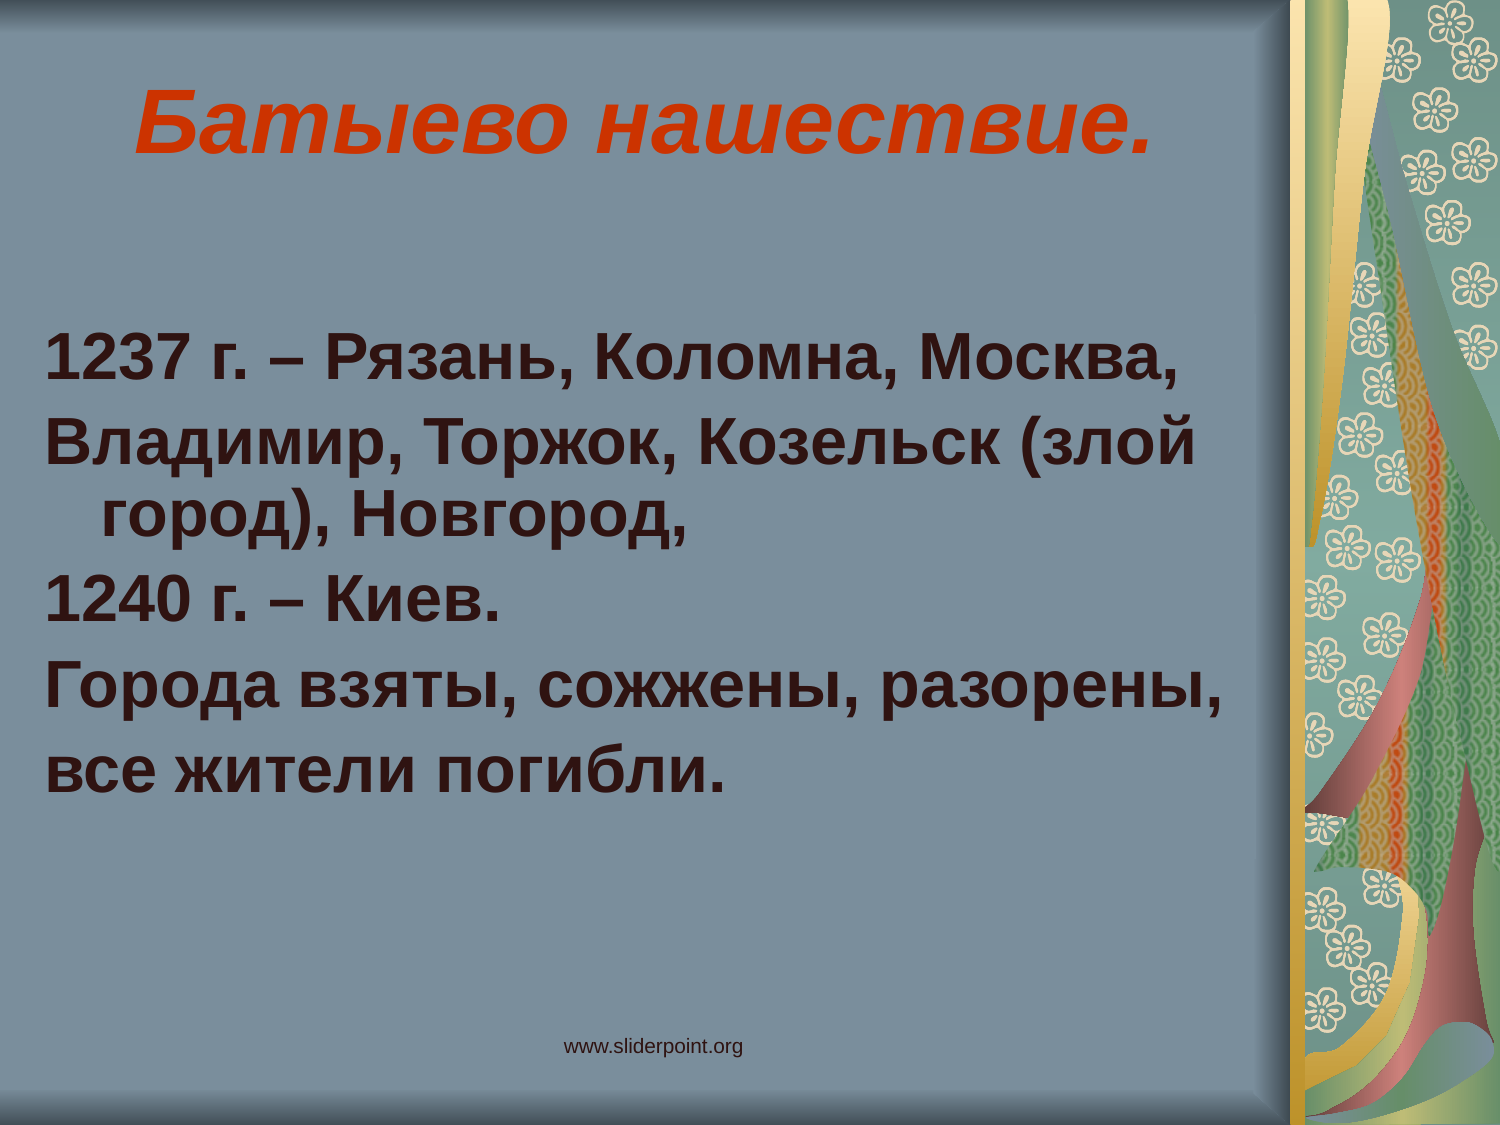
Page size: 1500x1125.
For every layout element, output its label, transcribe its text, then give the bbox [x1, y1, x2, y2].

picture [1314, 144, 1500, 936]
footer www.sliderpoint.org [370, 1024, 938, 1104]
title Батыево нашествие. [29, 36, 1263, 197]
list 1237 г. – Рязань, Коломна, Москва, Владимир, Торжок, Козельск (злой город), Новгород, 1240 г. – Киев. Города взяты, сожжены, разорены, все жители погибли. [29, 314, 1256, 859]
